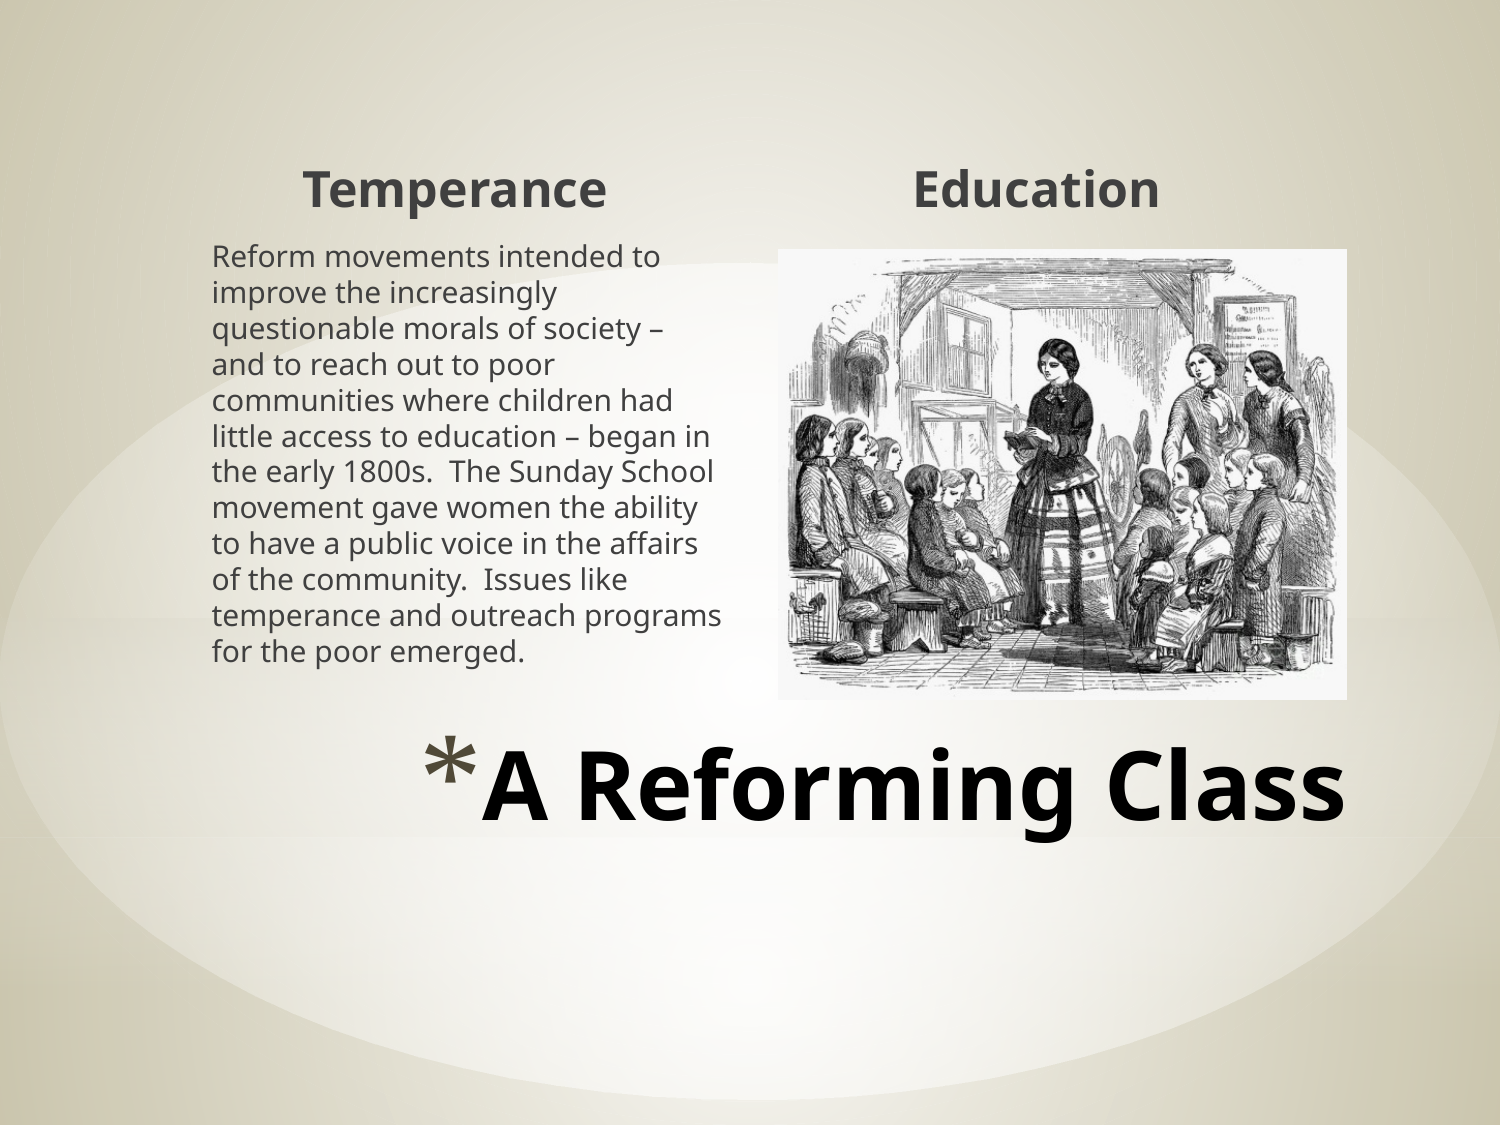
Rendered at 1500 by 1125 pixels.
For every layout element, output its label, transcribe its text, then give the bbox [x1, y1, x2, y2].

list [778, 249, 1347, 701]
list Temperance [187, 120, 737, 225]
title A Reforming Class [294, 717, 1363, 905]
list Reform movements intended to improve the increasingly questionable morals of society – and to reach out to poor communities where children had little access to education – began in the early 1800s. The Sunday School movement gave women the ability to have a public voice in the affairs of the community. Issues like temperance and outreach programs for the poor emerged. [189, 229, 739, 680]
list Education [762, 120, 1312, 225]
